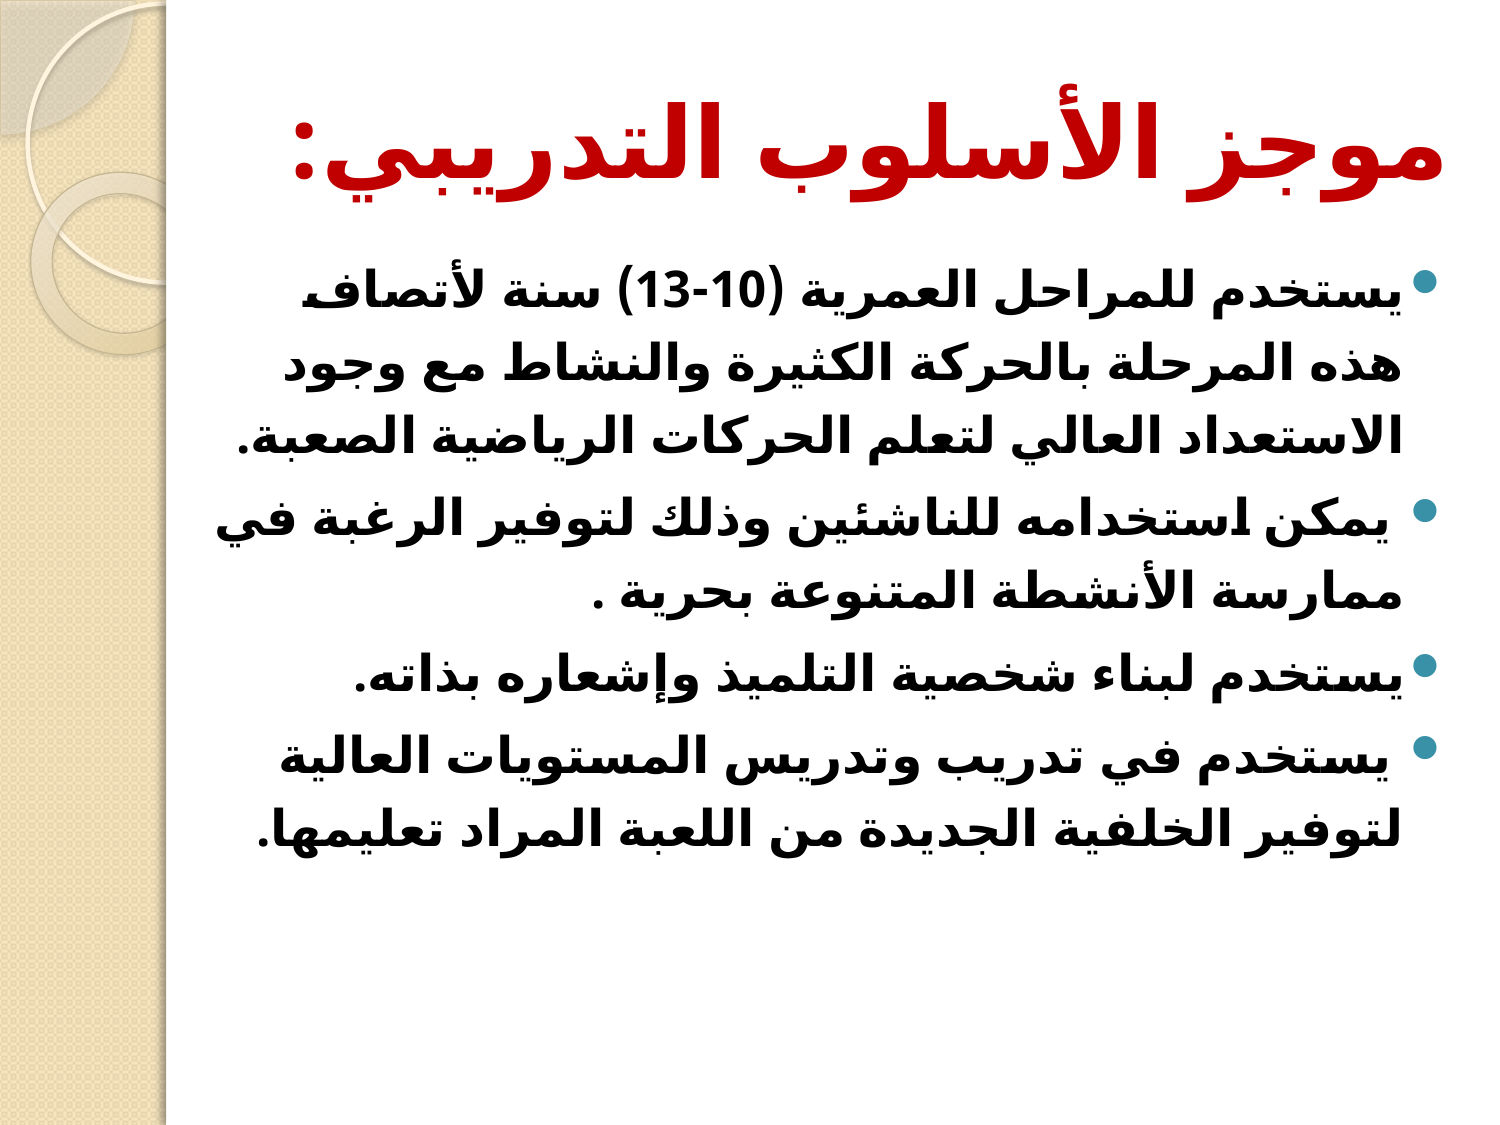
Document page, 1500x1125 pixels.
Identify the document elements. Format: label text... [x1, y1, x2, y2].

list يستخدم للمراحل العمرية (10-13) سنة لأتصاف هذه المرحلة بالحركة الكثيرة والنشاط مع وجود الاستعداد العالي لتعلم الحركات الرياضية الصعبة. يمكن استخدامه للناشئين وذلك لتوفير الرغبة في ممارسة الأنشطة المتنوعة بحرية . يستخدم لبناء شخصية التلميذ وإشعاره بذاته. يستخدم في تدريب وتدريس المستويات العالية لتوفير الخلفية الجديدة من اللعبة المراد تعليمها. [199, 237, 1466, 1008]
title موجز الأسلوب التدريبي: [235, 45, 1466, 233]
